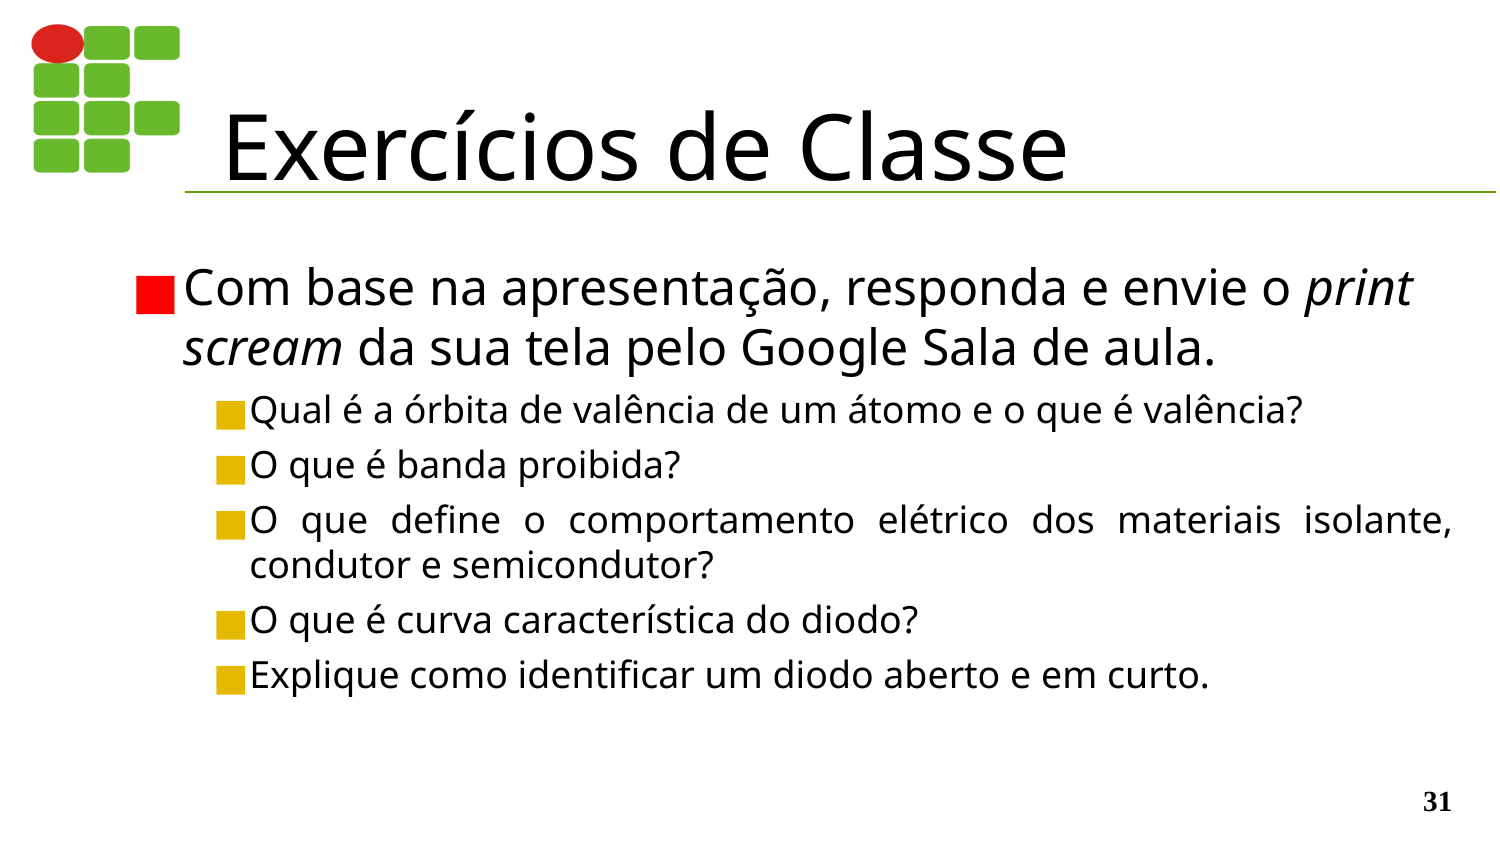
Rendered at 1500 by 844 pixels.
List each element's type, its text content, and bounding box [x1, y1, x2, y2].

picture [29, 23, 182, 174]
title Exercícios de Classe [206, 26, 1468, 207]
text_box ‹#› [1155, 774, 1468, 825]
list Com base na apresentação, responda e envie o print scream da sua tela pelo Google Sala de aula. Qual é a órbita de valência de um átomo e o que é valência? O que é banda proibida? O que define o comportamento elétrico dos materiais isolante, condutor e semicondutor? O que é curva característica do diodo? Explique como identificar um diodo aberto e em curto. [46, 248, 1469, 774]
